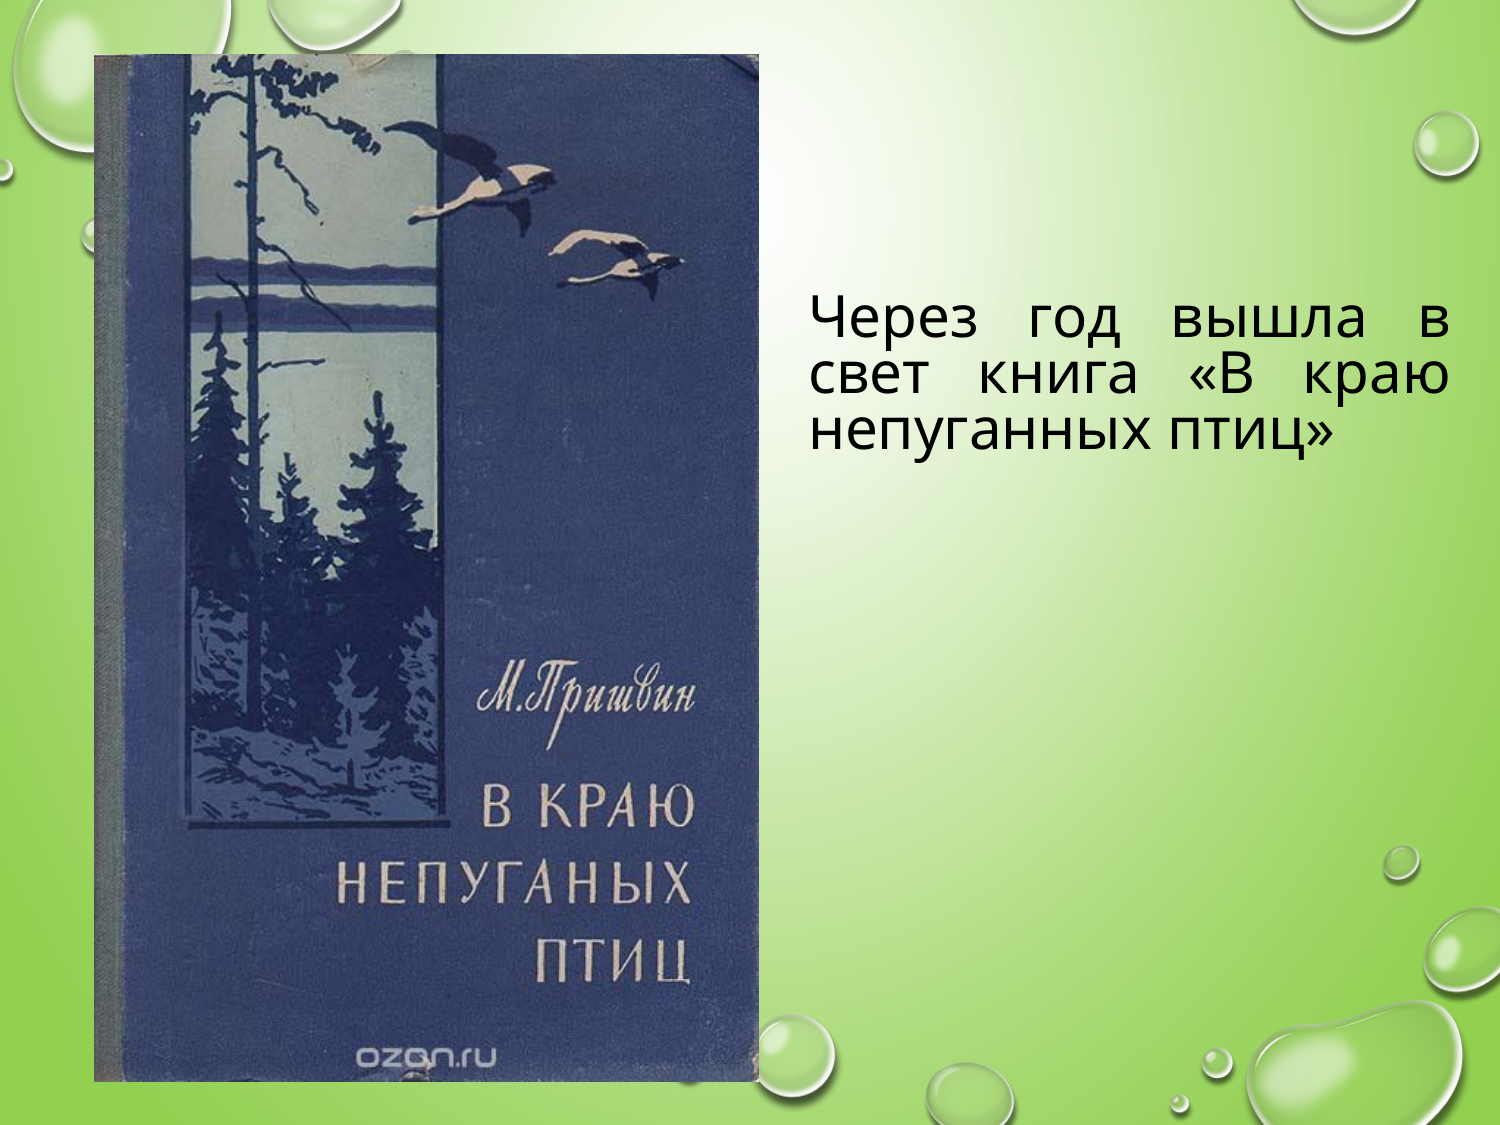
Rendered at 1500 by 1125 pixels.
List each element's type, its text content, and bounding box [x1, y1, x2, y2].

picture [0, 0, 1500, 1125]
text_box Через год вышла в свет книга «В краю непуганных птиц» [793, 285, 1466, 469]
